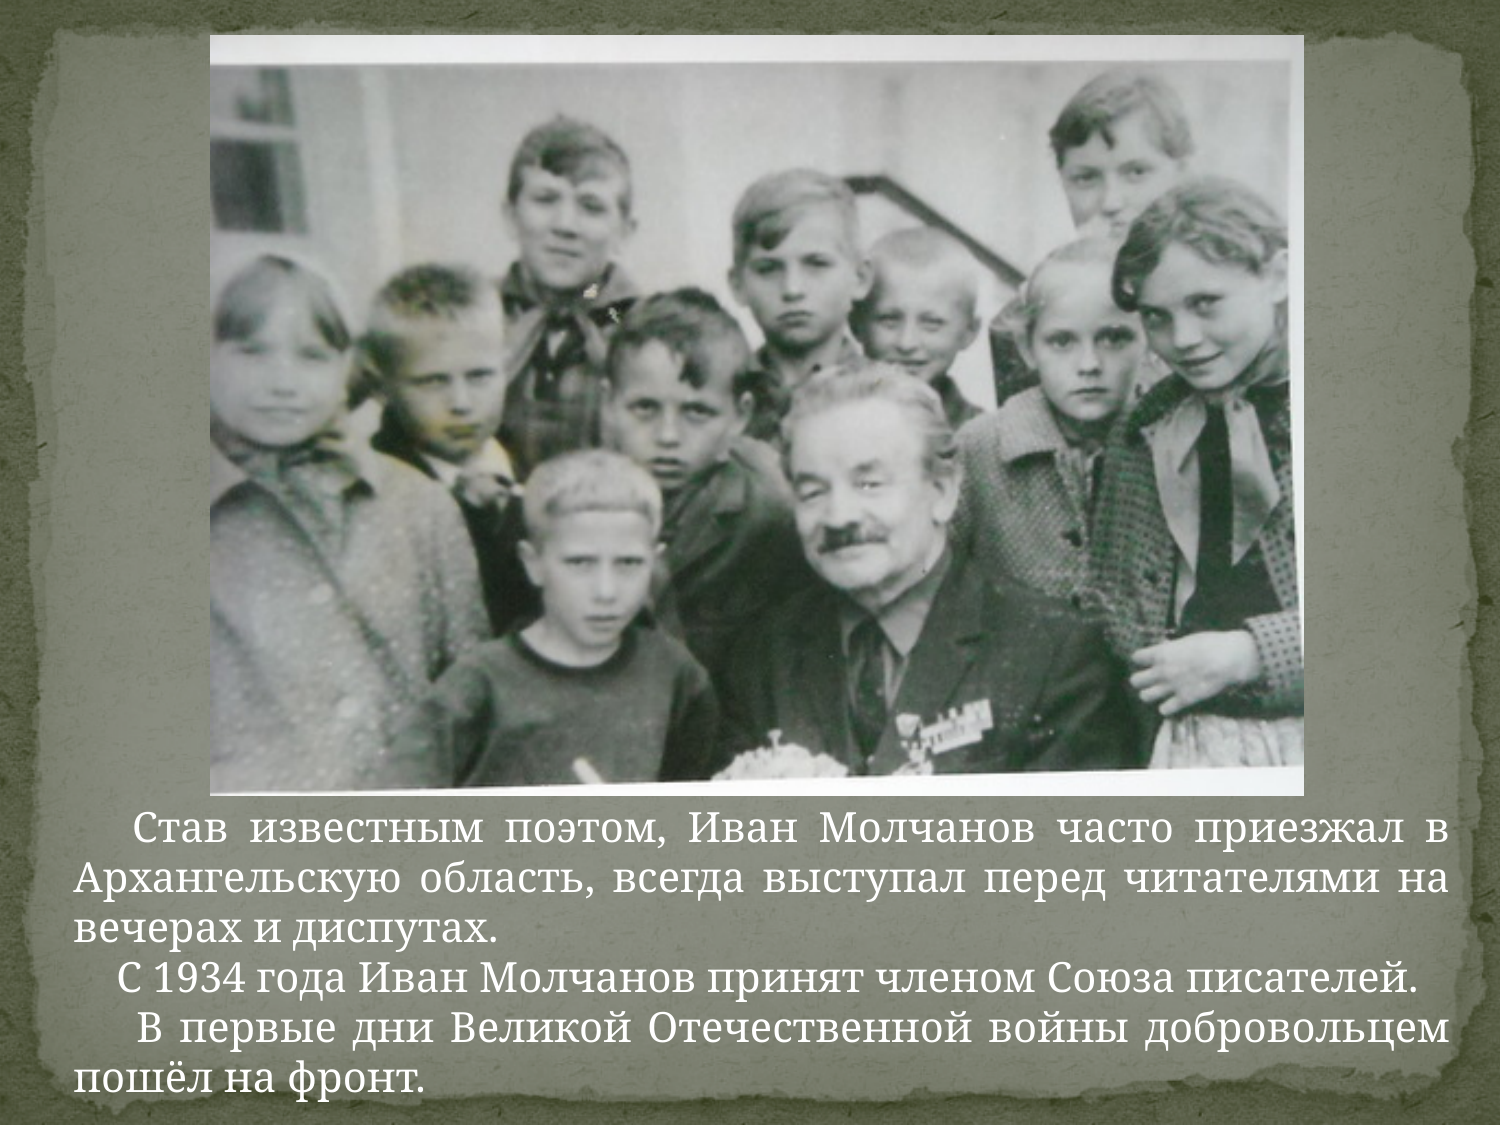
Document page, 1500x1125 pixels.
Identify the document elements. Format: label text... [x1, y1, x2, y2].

picture [210, 35, 1304, 796]
text_box Став известным поэтом, Иван Молчанов часто приезжал в Архангельскую область, всегда выступал перед читателями на вечерах и диспутах. С 1934 года Иван Молчанов принят членом Союза писателей. В первые дни Великой Отечественной войны добровольцем пошёл на фронт. [58, 703, 1465, 1125]
